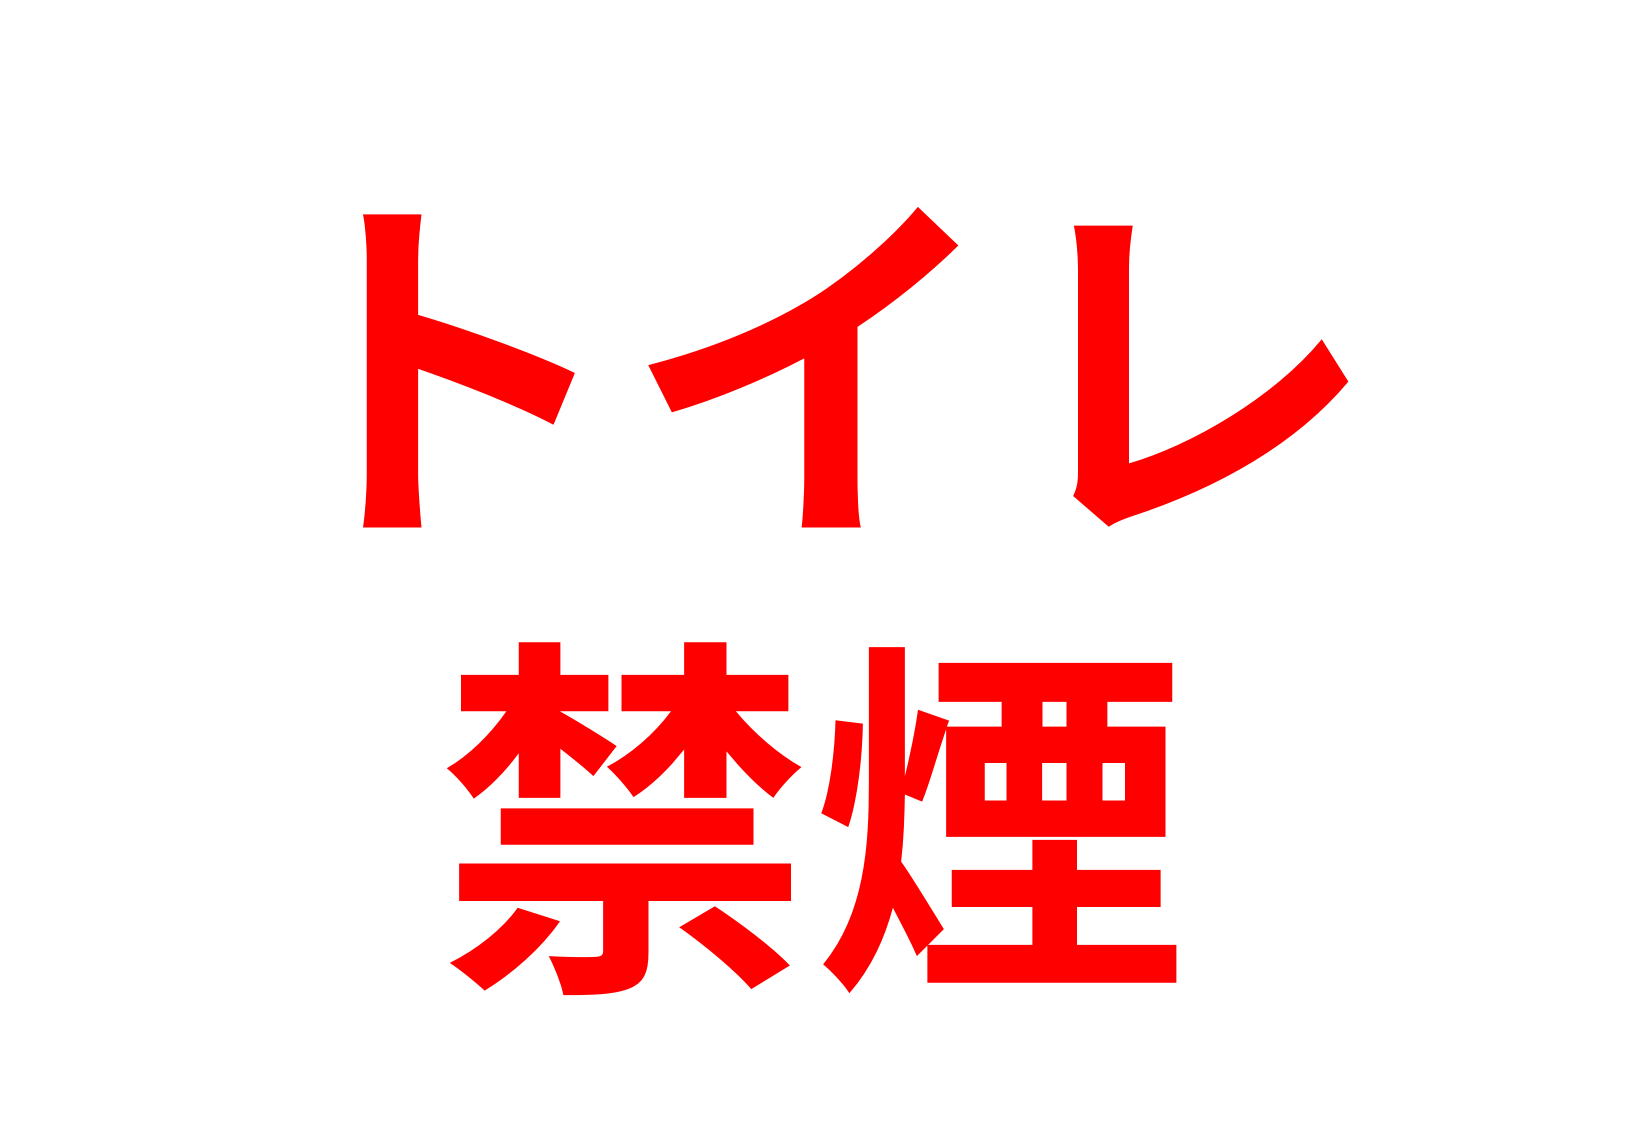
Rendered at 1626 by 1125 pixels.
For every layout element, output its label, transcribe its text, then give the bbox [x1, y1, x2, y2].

text_box トイレ 禁煙 [0, 128, 1625, 1044]
